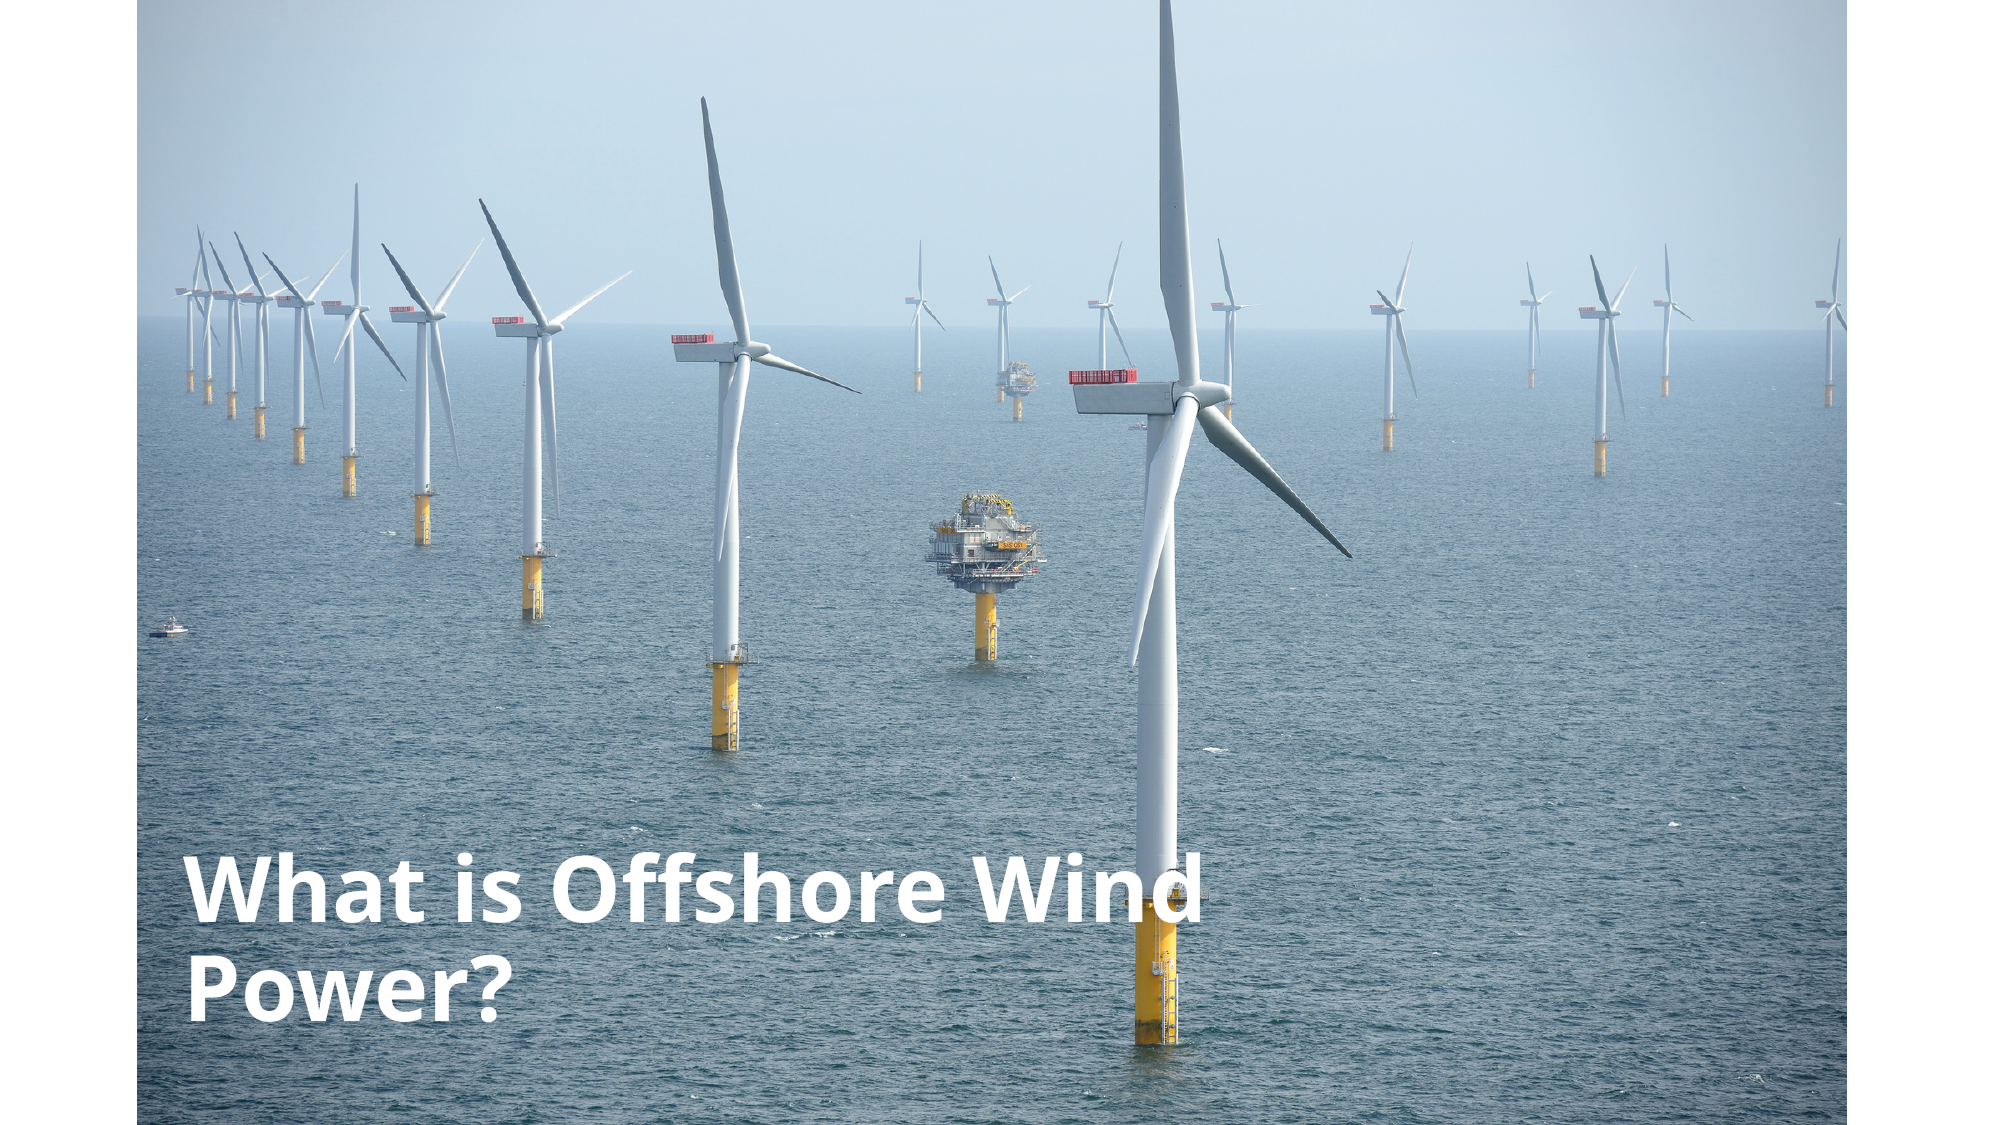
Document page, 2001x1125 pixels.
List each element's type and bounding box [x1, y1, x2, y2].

list [137, 0, 1847, 1125]
